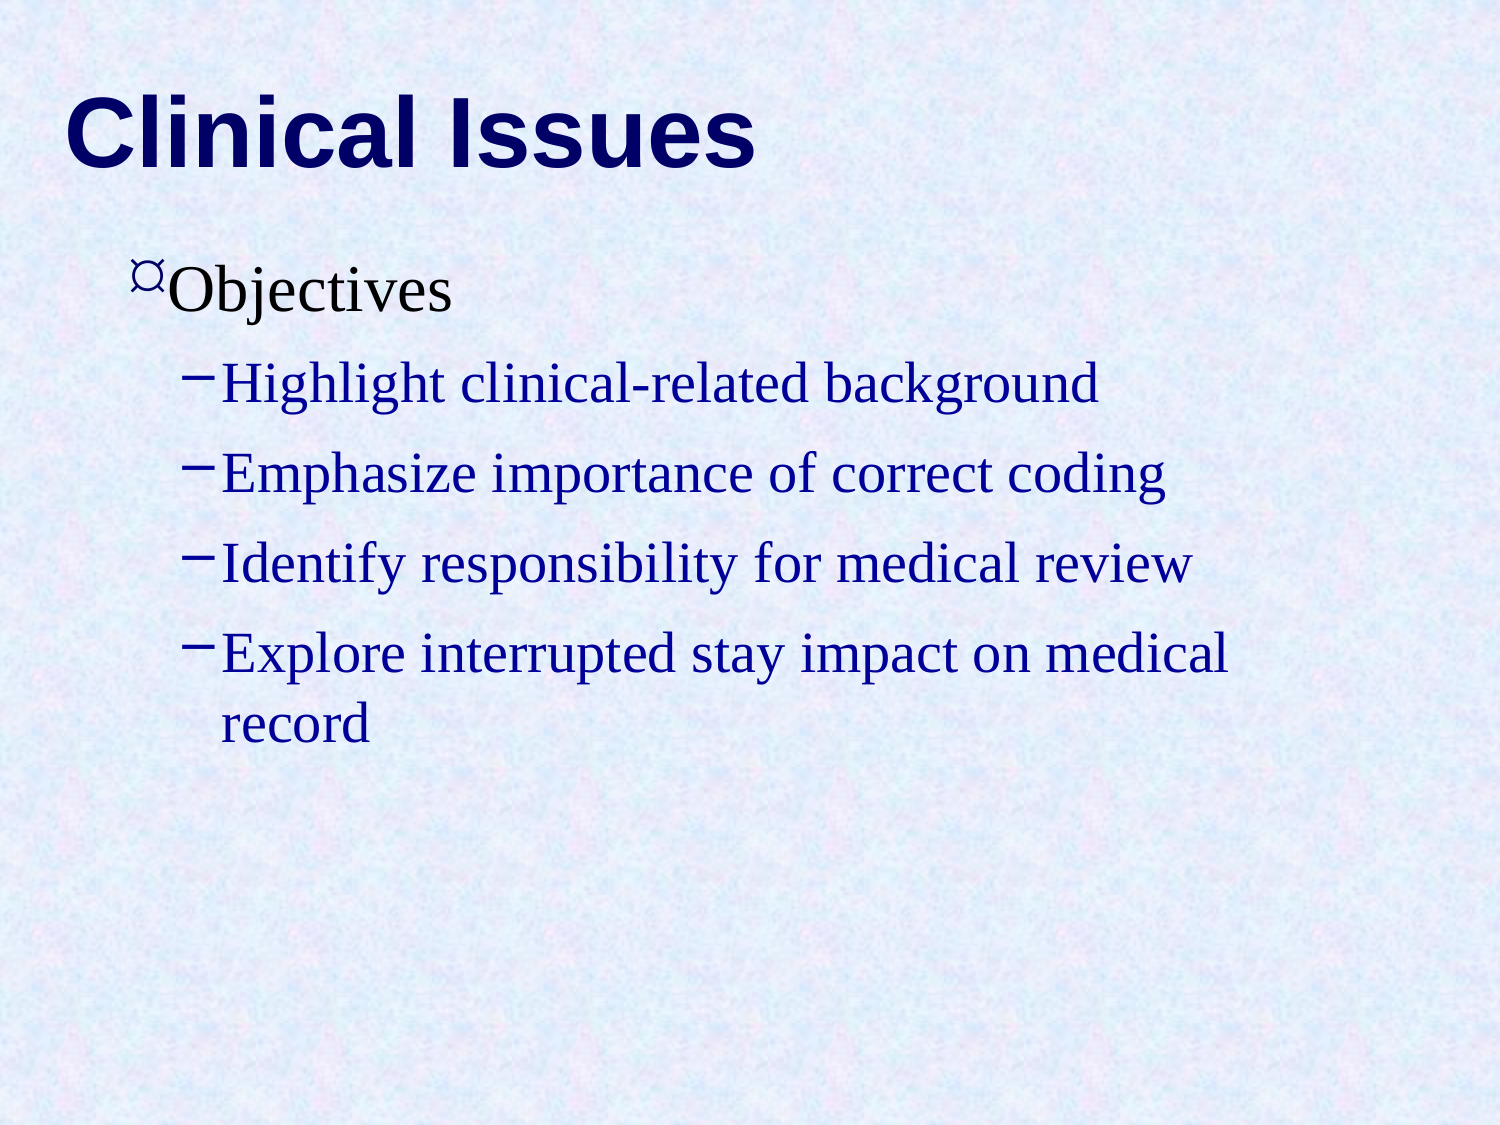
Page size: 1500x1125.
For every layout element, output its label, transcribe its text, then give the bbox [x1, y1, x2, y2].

list Objectives Highlight clinical-related background Emphasize importance of correct coding Identify responsibility for medical review Explore interrupted stay impact on medical record [112, 237, 1375, 1013]
title Clinical Issues [50, 37, 1450, 238]
